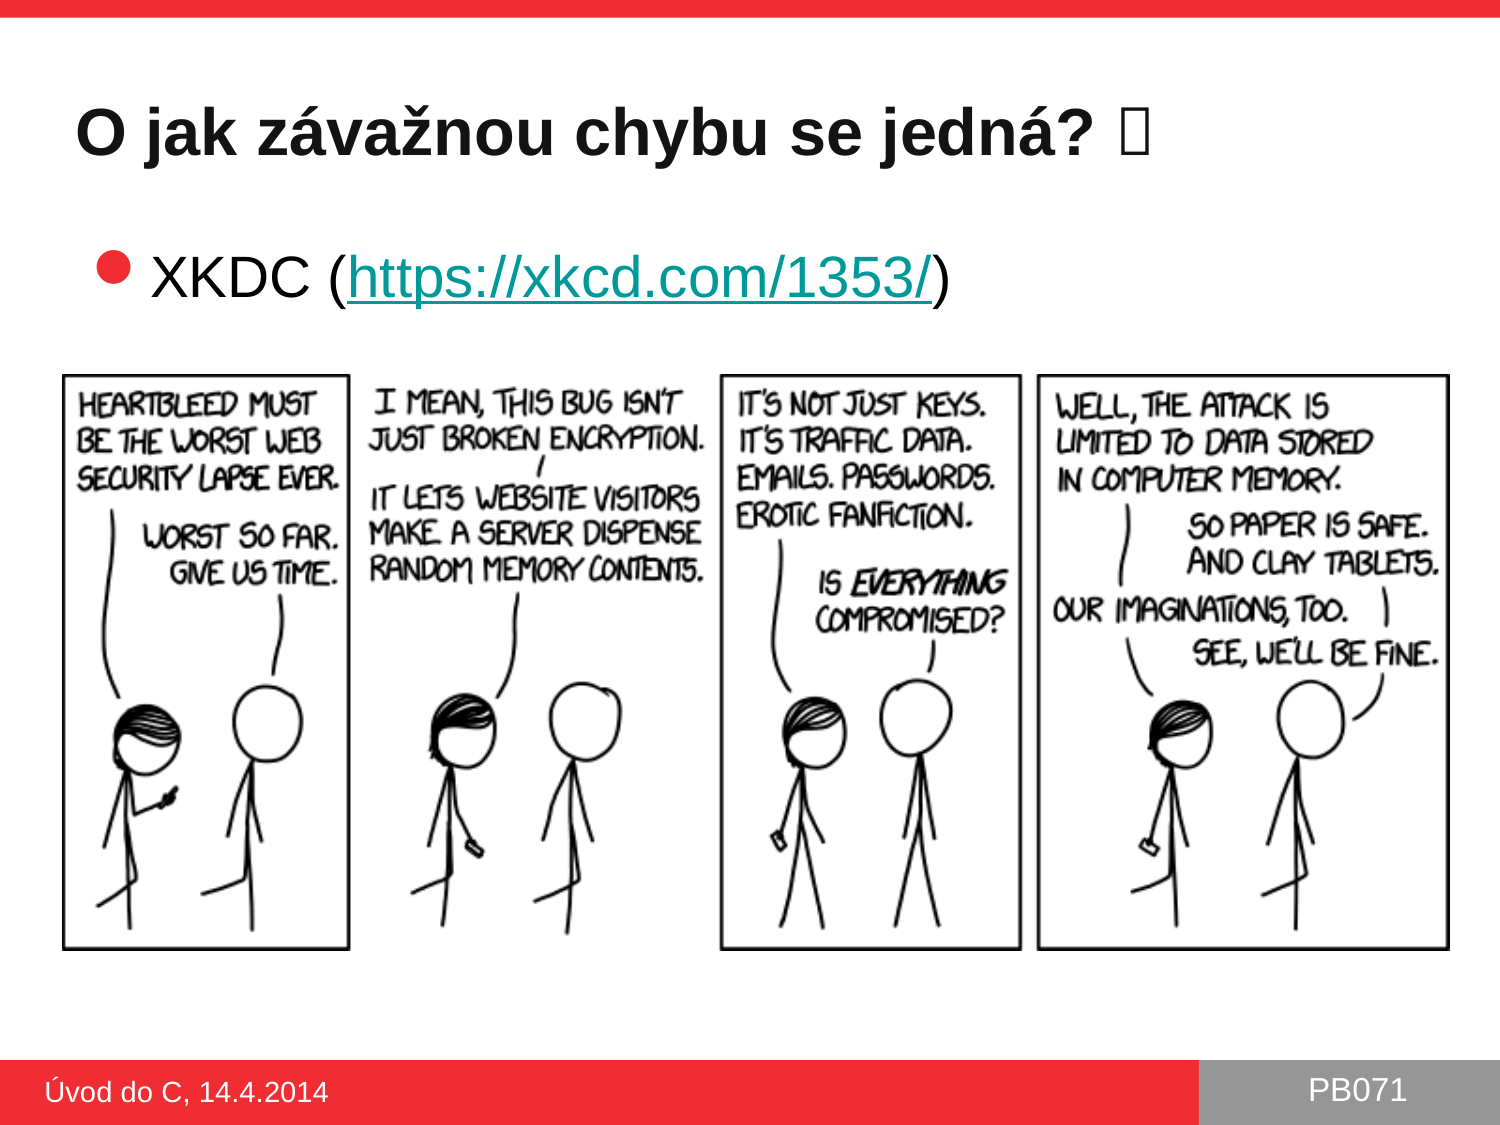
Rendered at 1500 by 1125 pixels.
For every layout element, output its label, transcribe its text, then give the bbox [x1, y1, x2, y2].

picture [62, 374, 1450, 951]
title O jak závažnou chybu se jedná?  [75, 45, 1471, 208]
footer Úvod do C, 14.4.2014 [29, 1065, 1199, 1125]
list XKDC (https://xkcd.com/1353/) [76, 231, 1459, 1024]
